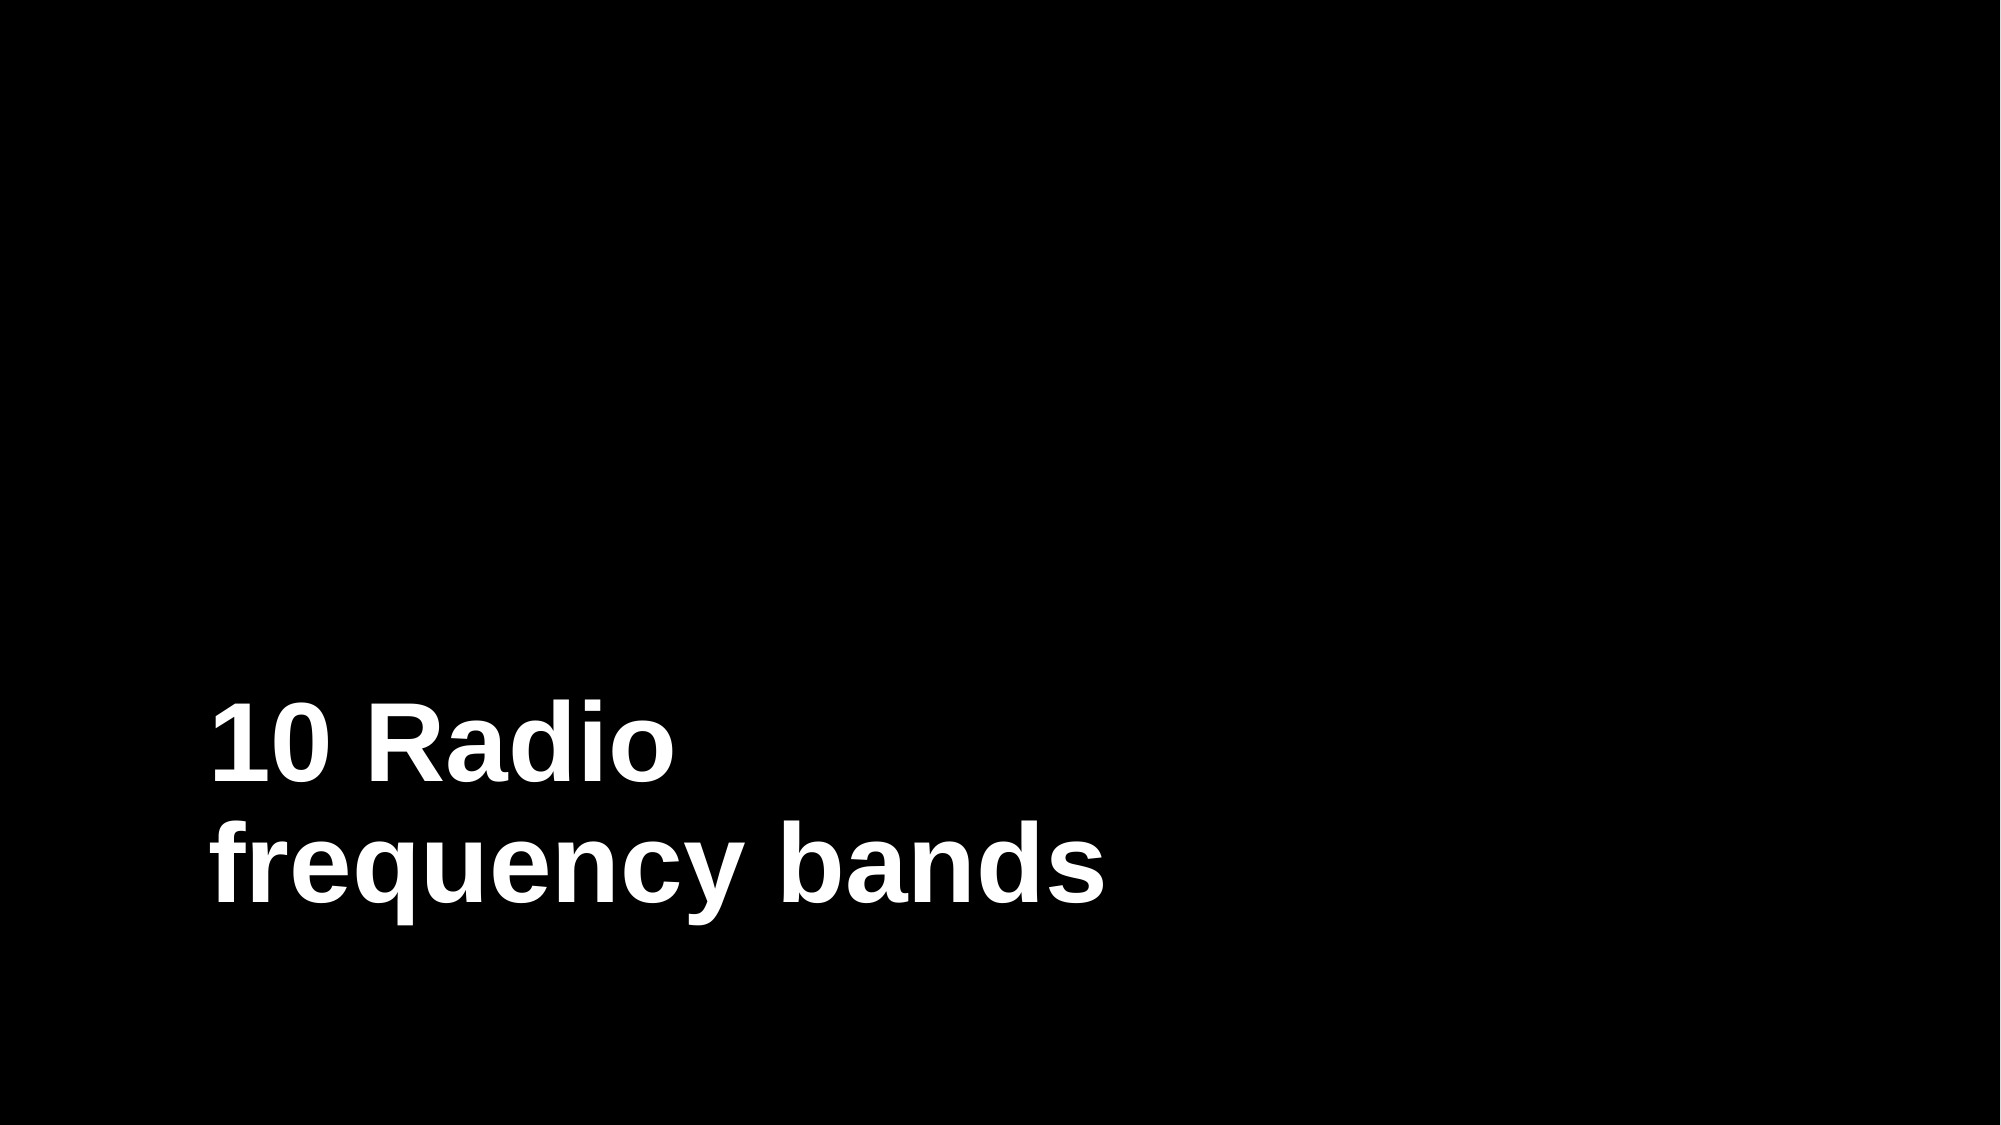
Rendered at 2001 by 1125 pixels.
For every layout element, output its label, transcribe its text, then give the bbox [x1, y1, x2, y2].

title 10 Radio frequency bands [193, 640, 1182, 971]
